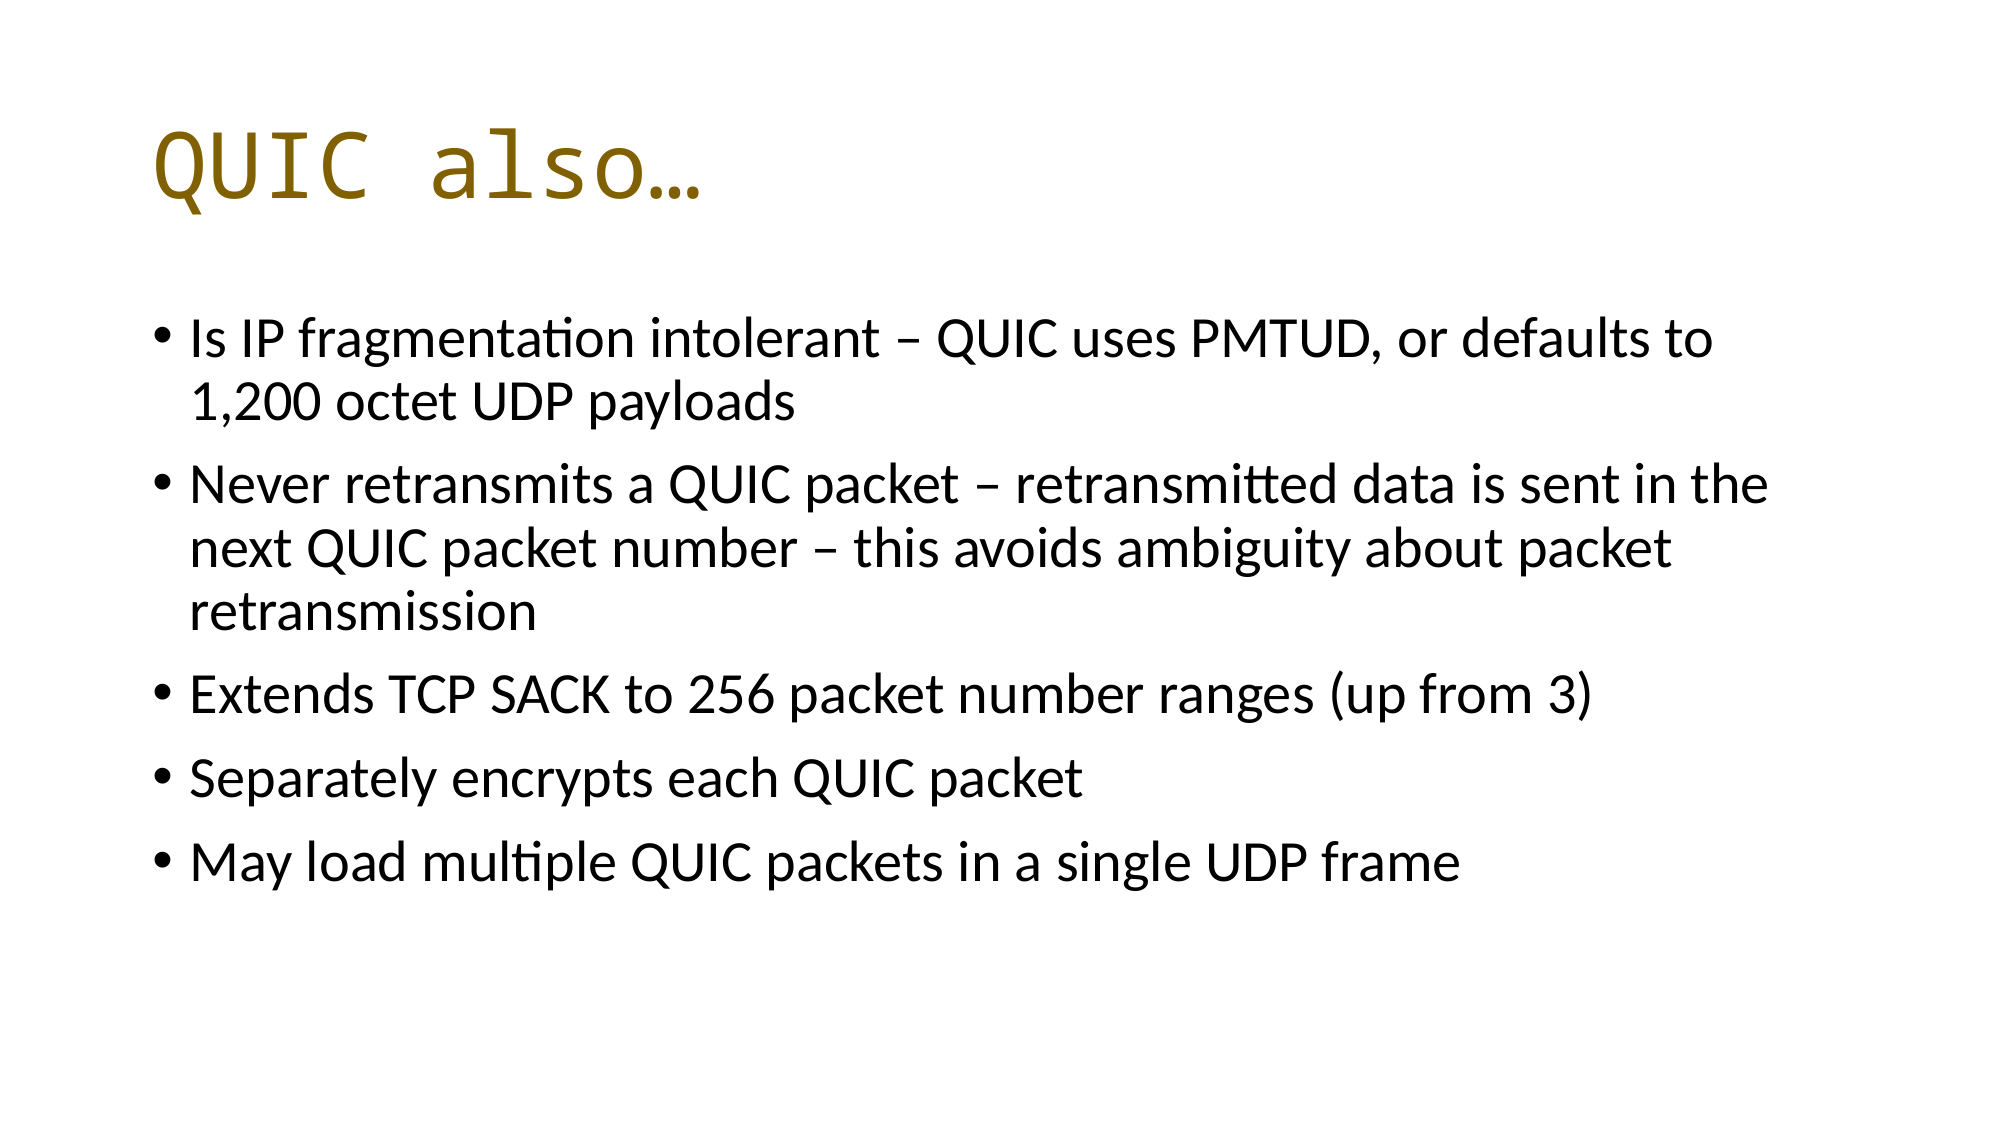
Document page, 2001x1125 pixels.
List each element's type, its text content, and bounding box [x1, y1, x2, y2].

list Is IP fragmentation intolerant – QUIC uses PMTUD, or defaults to 1,200 octet UDP payloads Never retransmits a QUIC packet – retransmitted data is sent in the next QUIC packet number – this avoids ambiguity about packet retransmission Extends TCP SACK to 256 packet number ranges (up from 3) Separately encrypts each QUIC packet May load multiple QUIC packets in a single UDP frame [137, 299, 1863, 1014]
title QUIC also… [137, 59, 1863, 278]
